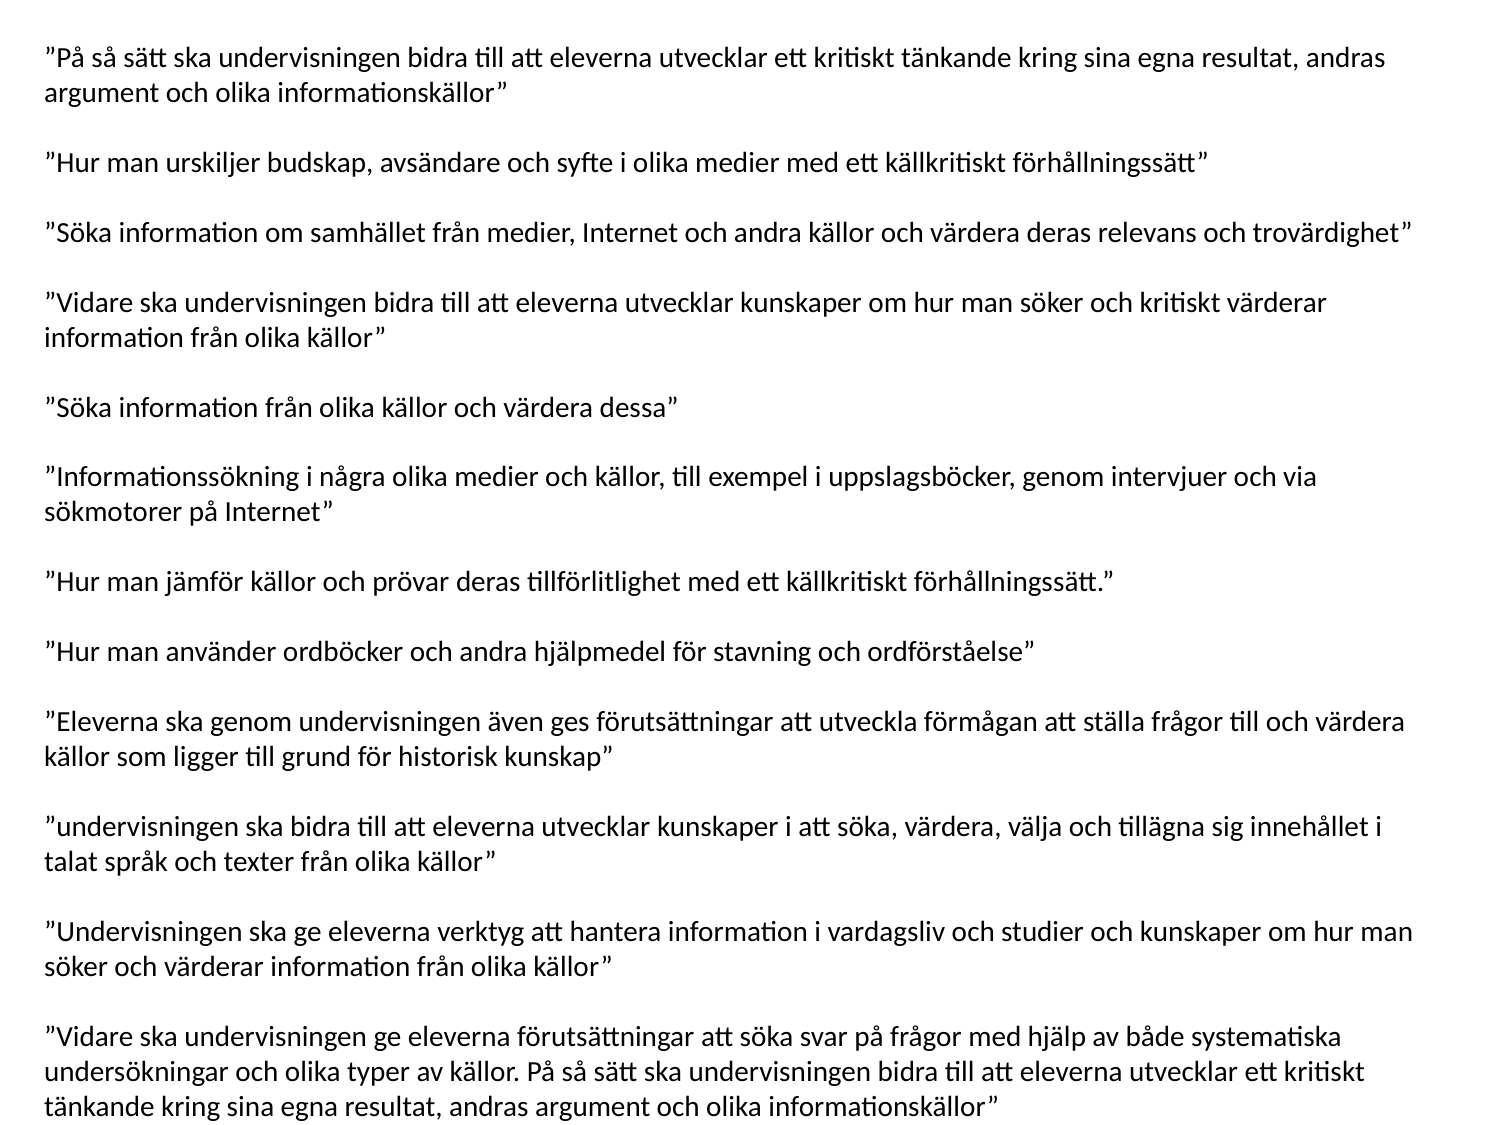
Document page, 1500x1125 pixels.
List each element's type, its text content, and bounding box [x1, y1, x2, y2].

text_box ”På så sätt ska undervisningen bidra till att eleverna utvecklar ett kritiskt tänkande kring sina egna resultat, andras argument och olika informationskällor” ”Hur man urskiljer budskap, avsändare och syfte i olika medier med ett källkritiskt förhållningssätt” ”Söka information om samhället från medier, Internet och andra källor och värdera deras relevans och trovärdighet” ”Vidare ska undervisningen bidra till att eleverna utvecklar kunskaper om hur man söker och kritiskt värderar information från olika källor” ”Söka information från olika källor och värdera dessa” ”Informationssökning i några olika medier och källor, till exempel i uppslagsböcker, genom intervjuer och via sökmotorer på Internet” ”Hur man jämför källor och prövar deras tillförlitlighet med ett källkritiskt förhållningssätt.” ”Hur man använder ordböcker och andra hjälpmedel för stavning och ordförståelse” ”Eleverna ska genom undervisningen även ges förutsättningar att utveckla förmågan att ställa frågor till och värdera källor som ligger till grund för historisk kunskap” ”undervisningen ska bidra till att eleverna utvecklar kunskaper i att söka, värdera, välja och tillägna sig innehållet i talat språk och texter från olika källor” ”Undervisningen ska ge eleverna verktyg att hantera information i vardagsliv och studier och kunskaper om hur man söker och värderar information från olika källor” ”Vidare ska undervisningen ge eleverna förutsättningar att söka svar på frågor med hjälp av både systematiska undersökningar och olika typer av källor. På så sätt ska undervisningen bidra till att eleverna utvecklar ett kritiskt tänkande kring sina egna resultat, andras argument och olika informationskällor” [29, 30, 1447, 1125]
